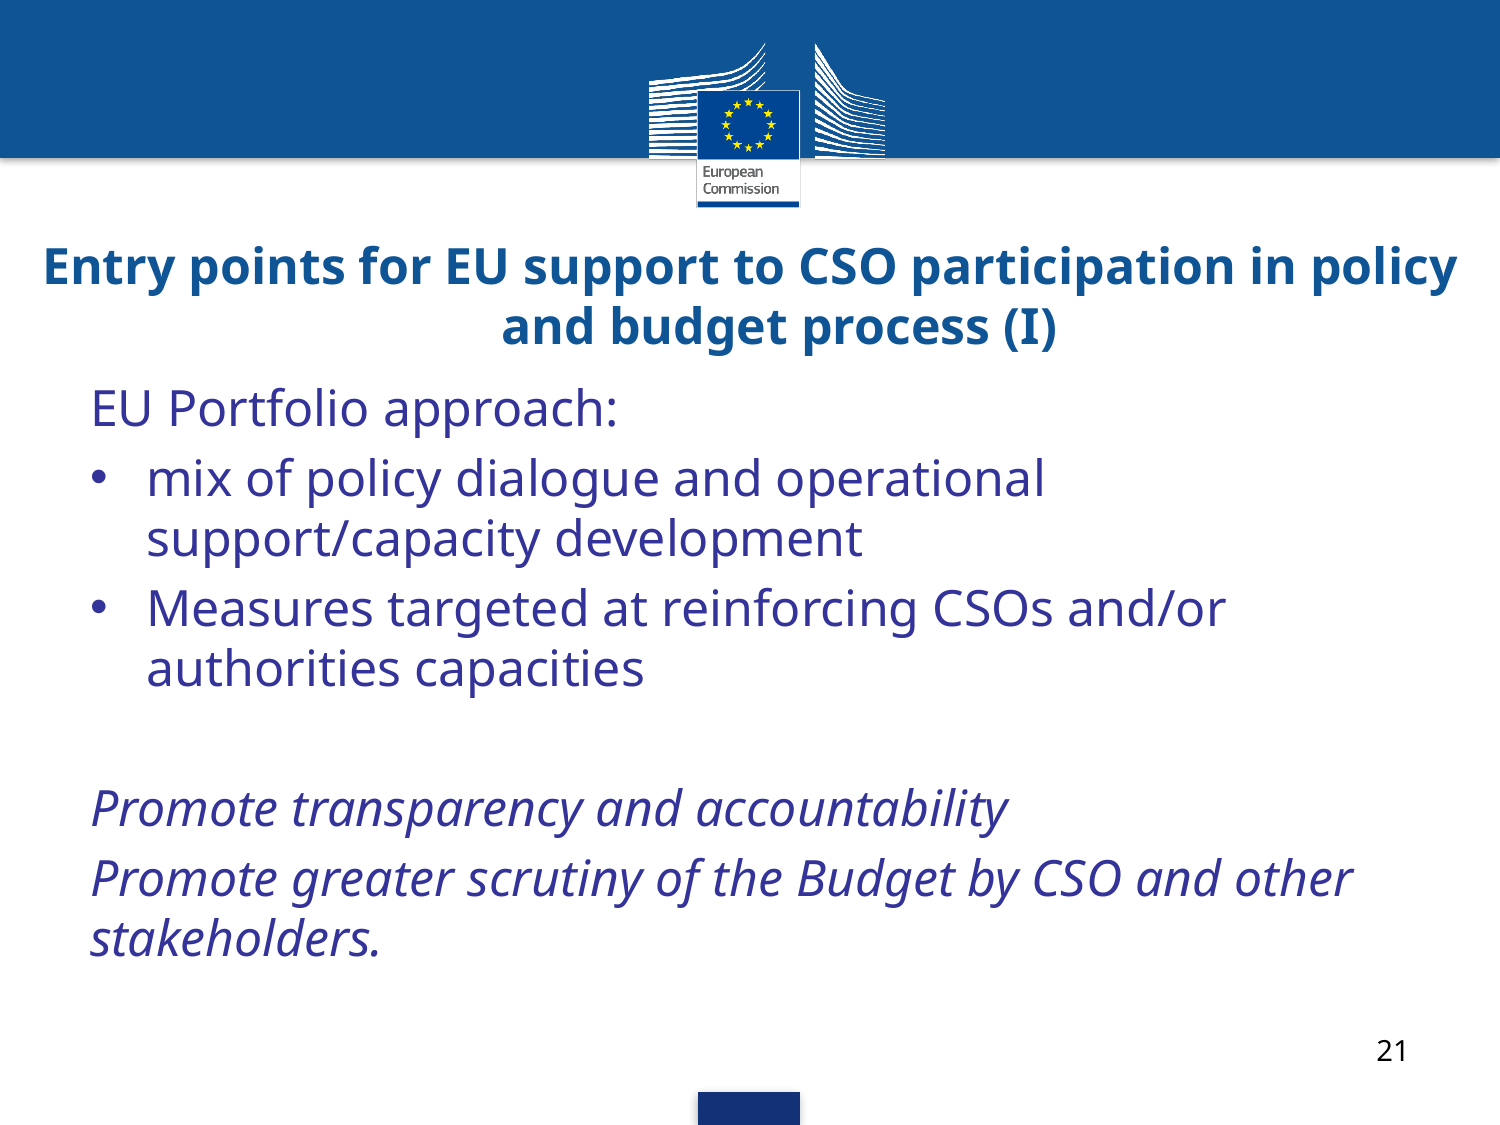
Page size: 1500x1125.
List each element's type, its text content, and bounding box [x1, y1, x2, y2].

title Entry points for EU support to CSO participation in policy and budget process (I) [0, 217, 1500, 372]
list EU Portfolio approach: mix of policy dialogue and operational support/capacity development Measures targeted at reinforcing CSOs and/or authorities capacities Promote transparency and accountability Promote greater scrutiny of the Budget by CSO and other stakeholders. [75, 368, 1425, 988]
picture [649, 42, 885, 208]
slide_number 21 [1074, 1024, 1426, 1103]
